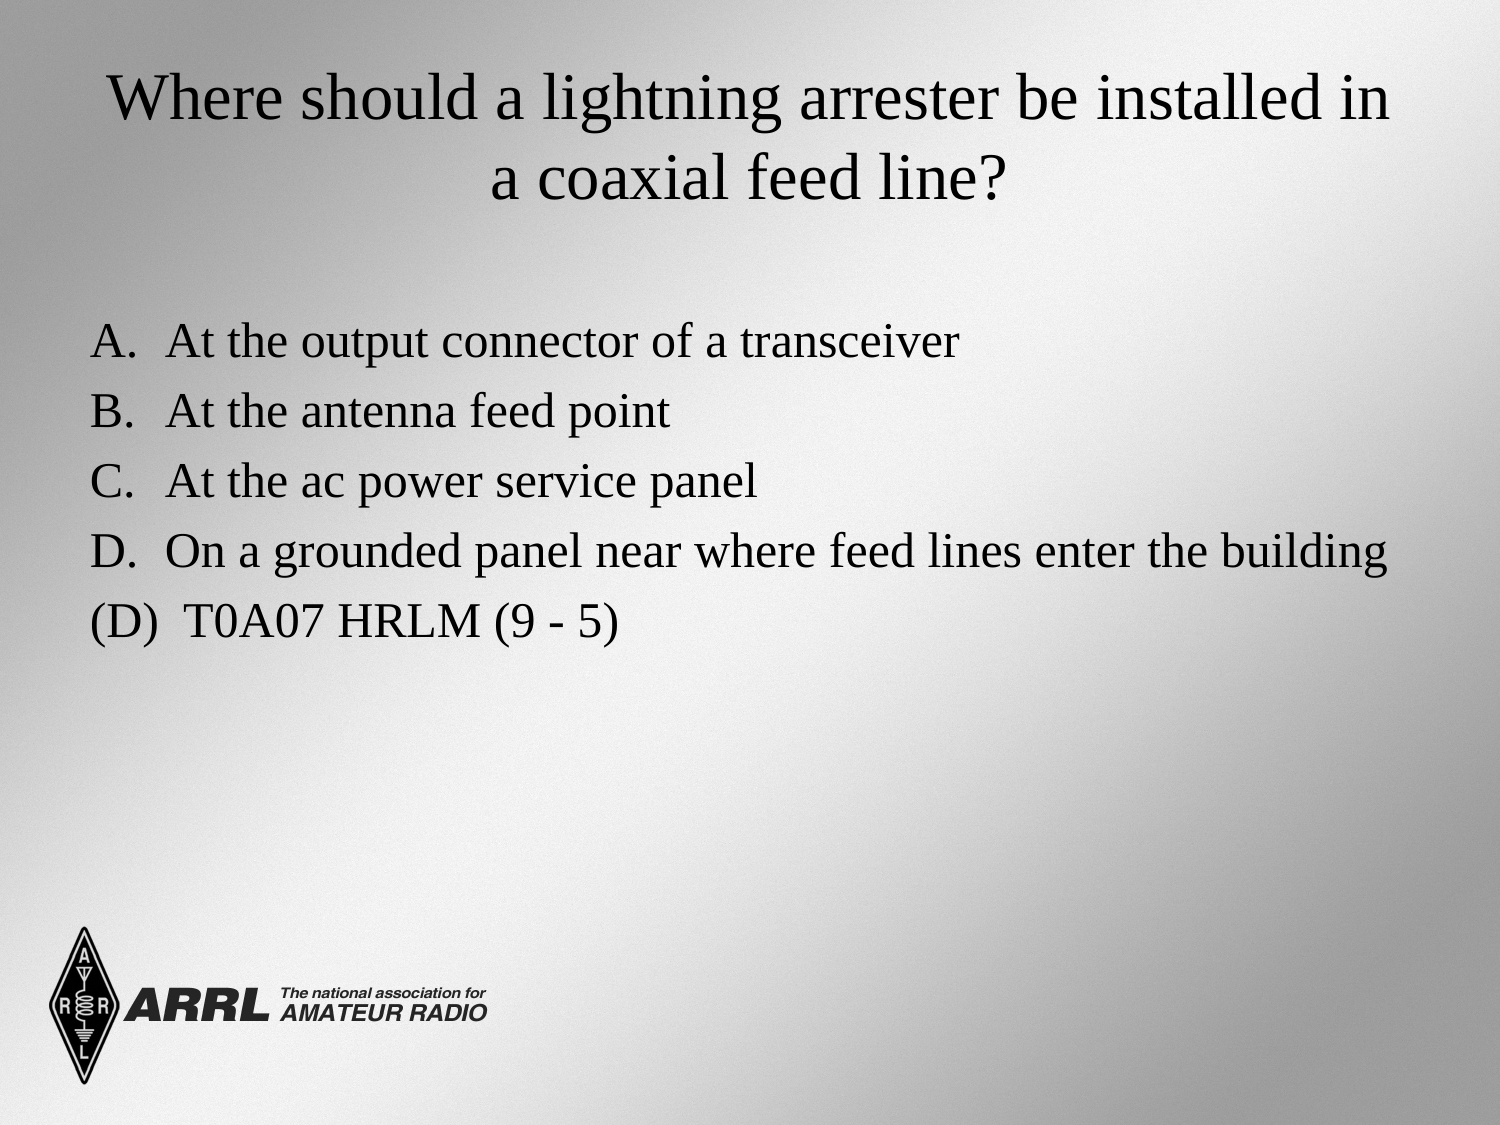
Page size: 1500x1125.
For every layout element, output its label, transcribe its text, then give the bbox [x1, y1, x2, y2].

title Where should a lightning arrester be installed in a coaxial feed line? [75, 45, 1425, 233]
list At the output connector of a transceiver At the antenna feed point At the ac power service panel On a grounded panel near where feed lines enter the building (D) T0A07 HRLM (9 - 5) [75, 299, 1425, 1005]
picture [0, 0, 1500, 1125]
